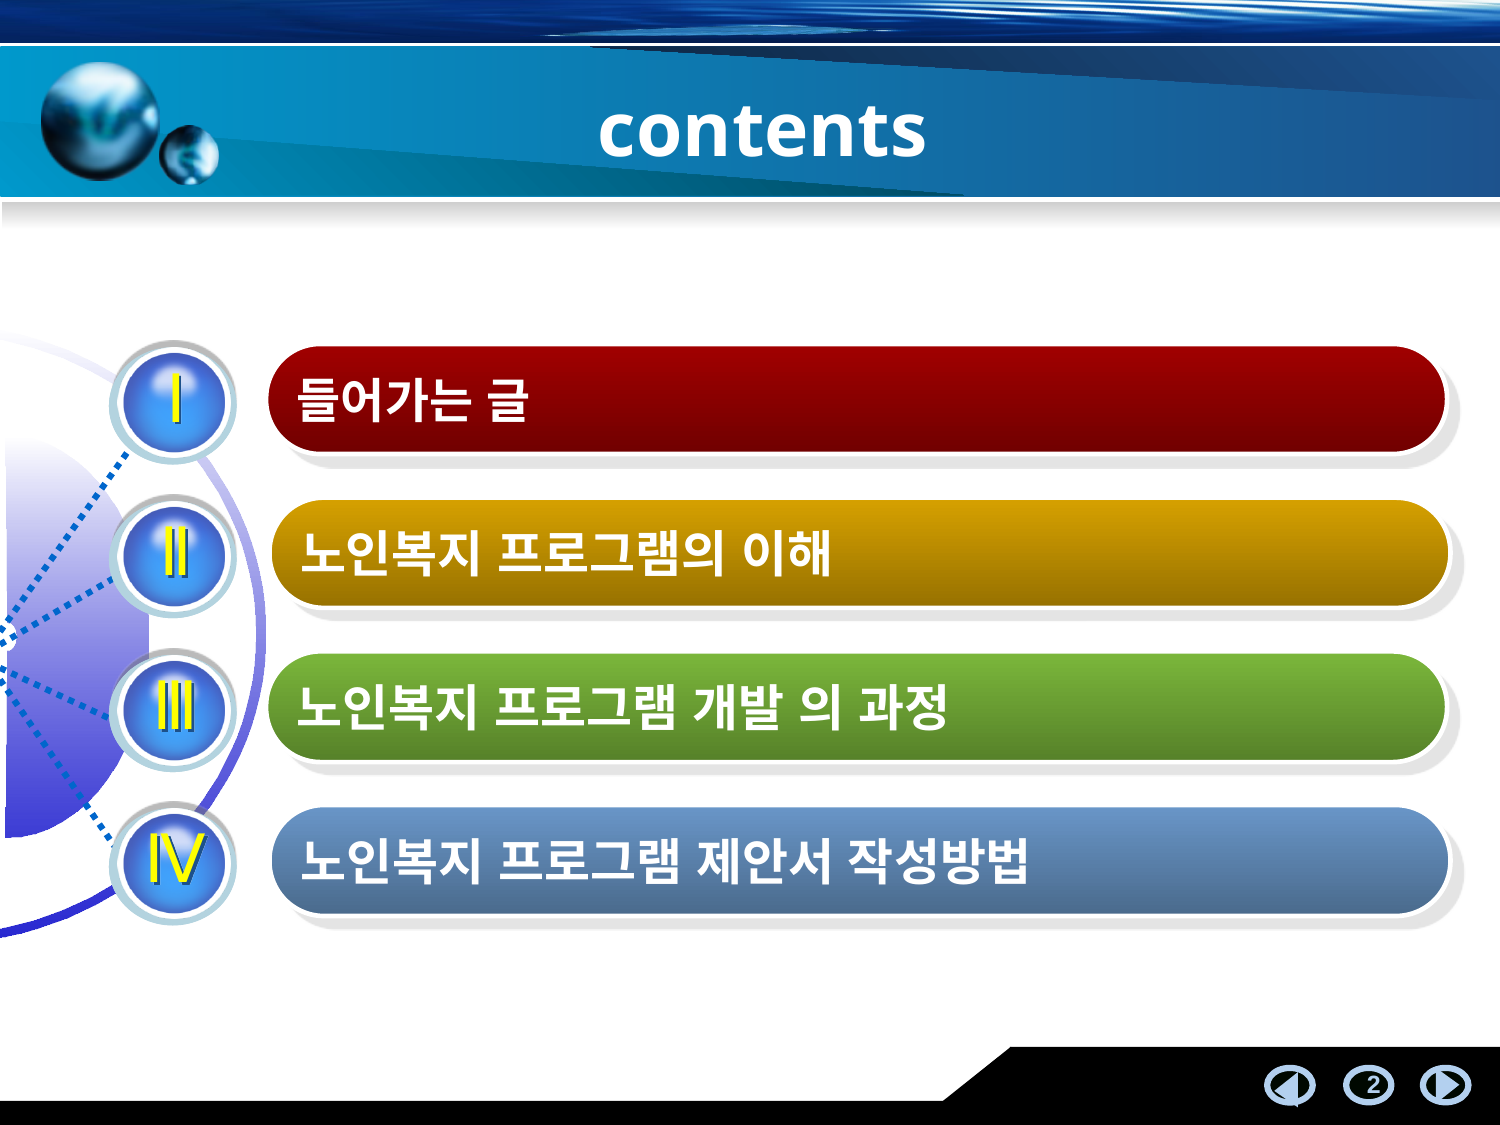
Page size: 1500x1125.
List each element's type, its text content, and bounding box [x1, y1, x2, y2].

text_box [105, 343, 1451, 926]
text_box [0, 324, 267, 945]
text_box [990, 1026, 1263, 1079]
title contents [0, 50, 1500, 188]
picture [0, 0, 1500, 43]
